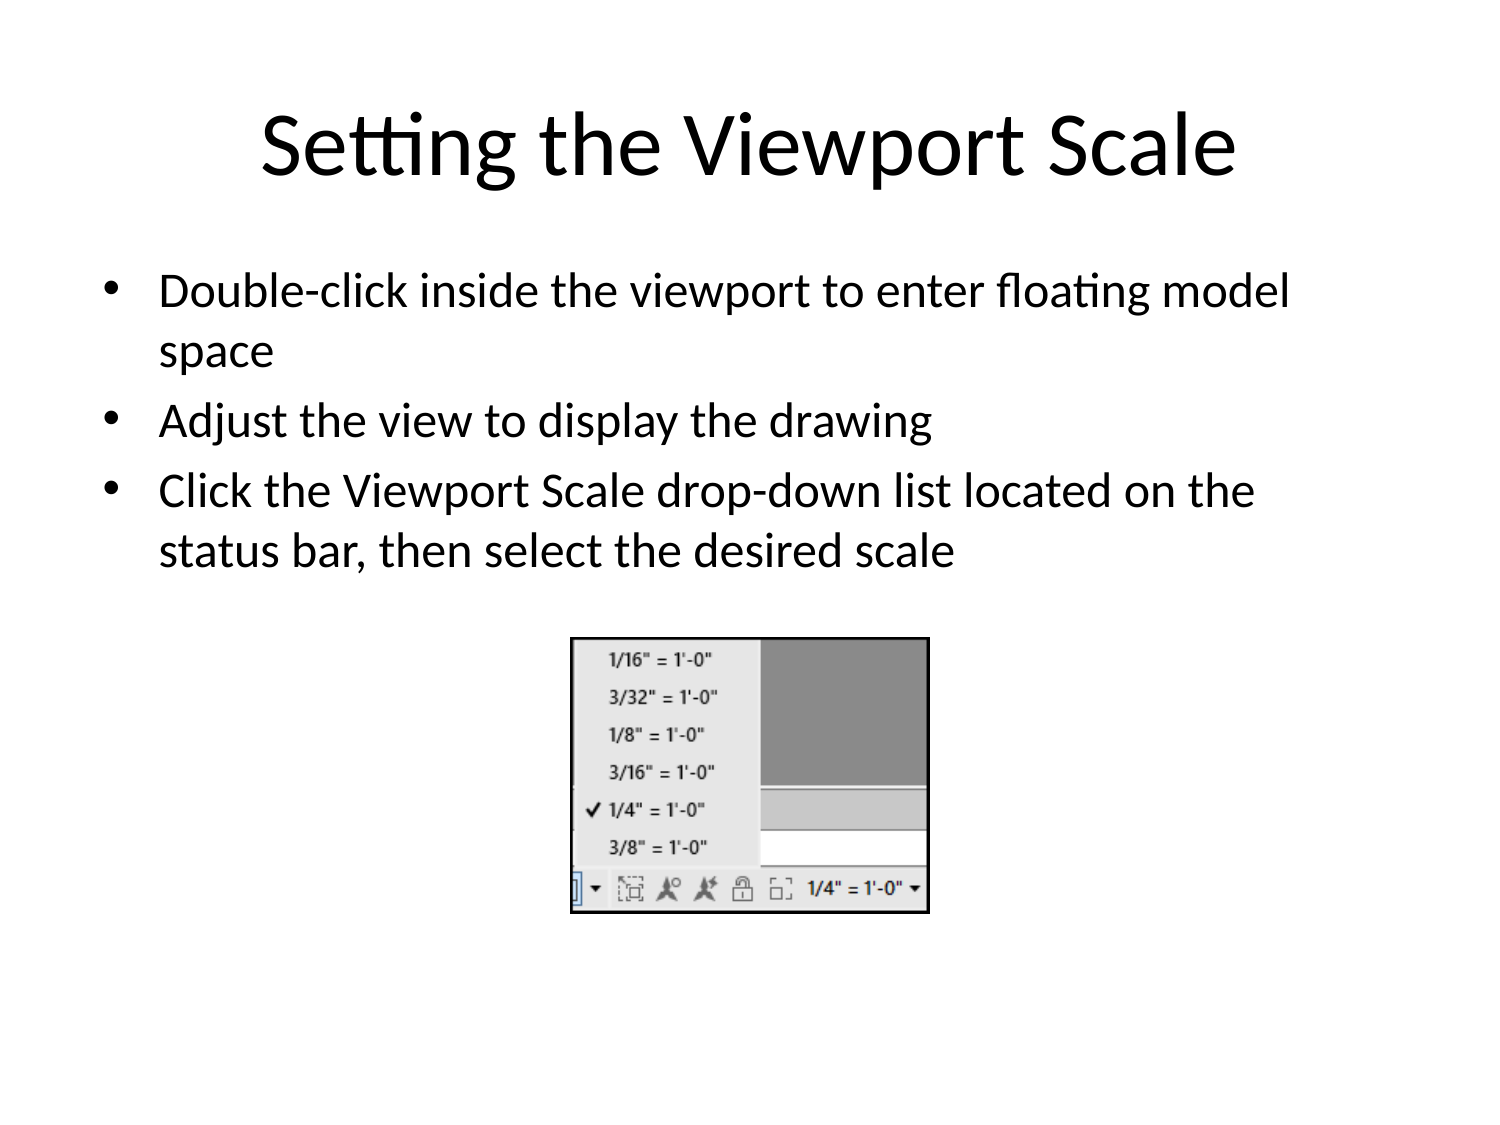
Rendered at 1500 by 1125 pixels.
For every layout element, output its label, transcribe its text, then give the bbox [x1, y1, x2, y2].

title Setting the Viewport Scale [75, 45, 1425, 233]
list Double-click inside the viewport to enter floating model space Adjust the view to display the drawing Click the Viewport Scale drop-down list located on the status bar, then select the desired scale [87, 249, 1313, 950]
picture [570, 637, 930, 915]
